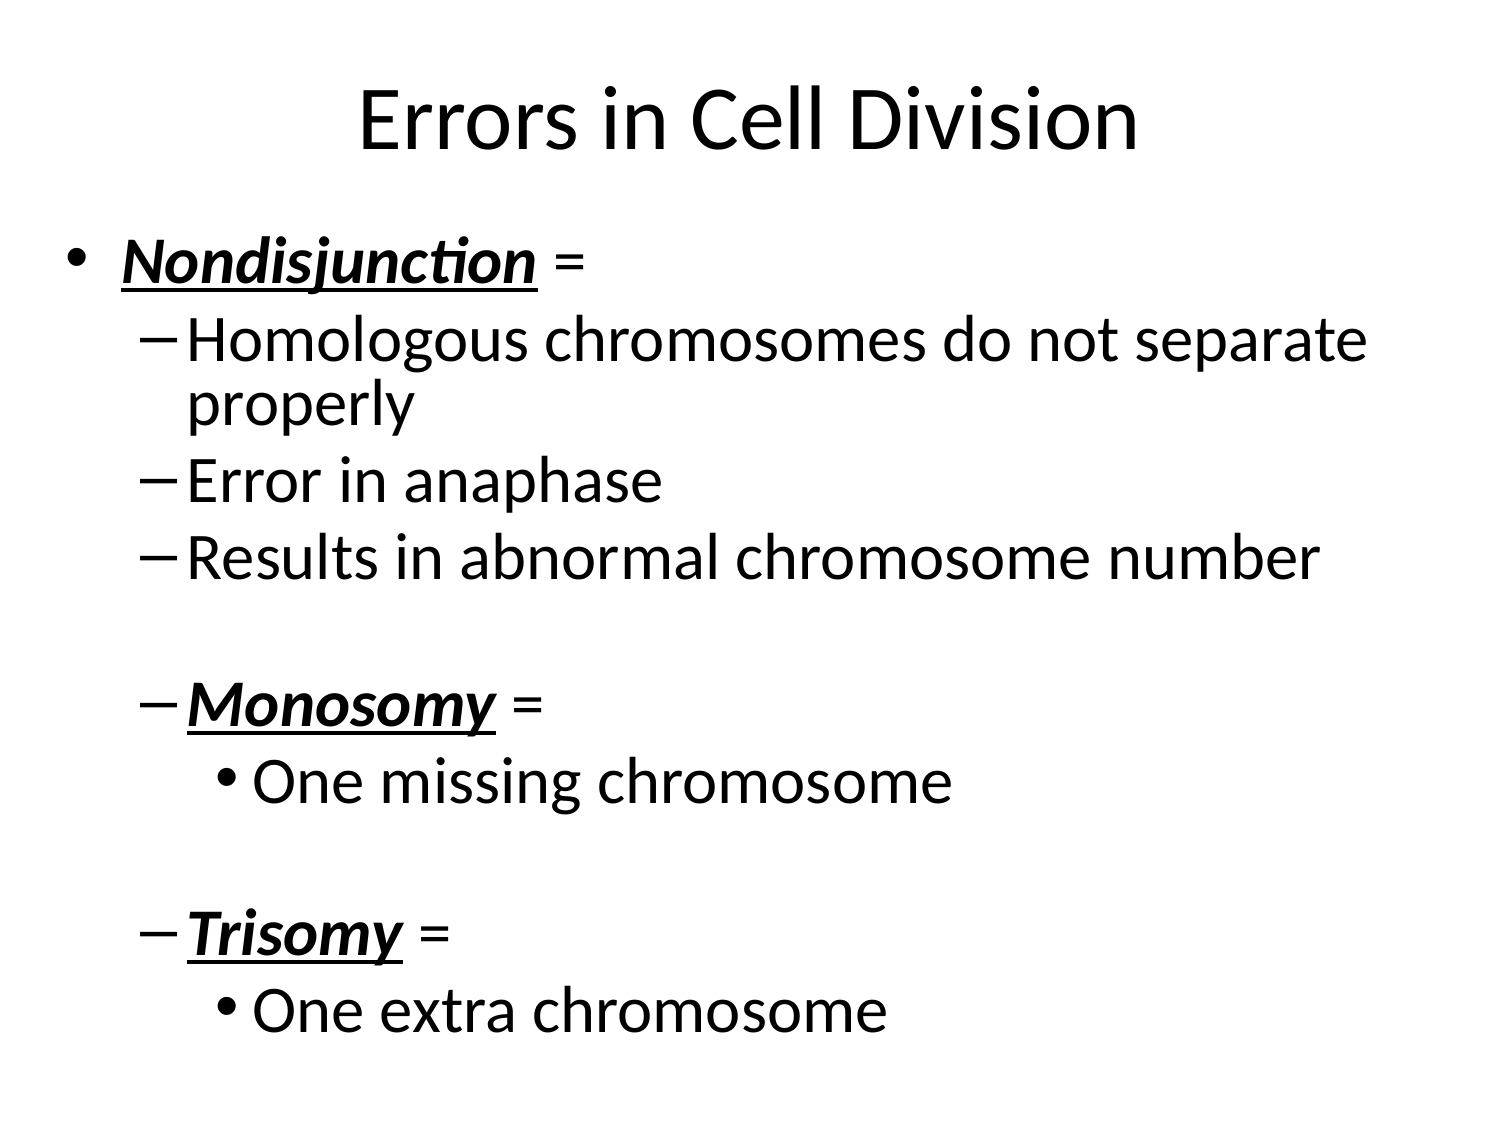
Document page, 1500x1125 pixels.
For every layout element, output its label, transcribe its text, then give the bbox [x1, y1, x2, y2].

list Nondisjunction = Homologous chromosomes do not separate properly Error in anaphase Results in abnormal chromosome number Monosomy = One missing chromosome Trisomy = One extra chromosome [50, 224, 1450, 1100]
title Errors in Cell Division [75, 37, 1425, 188]
